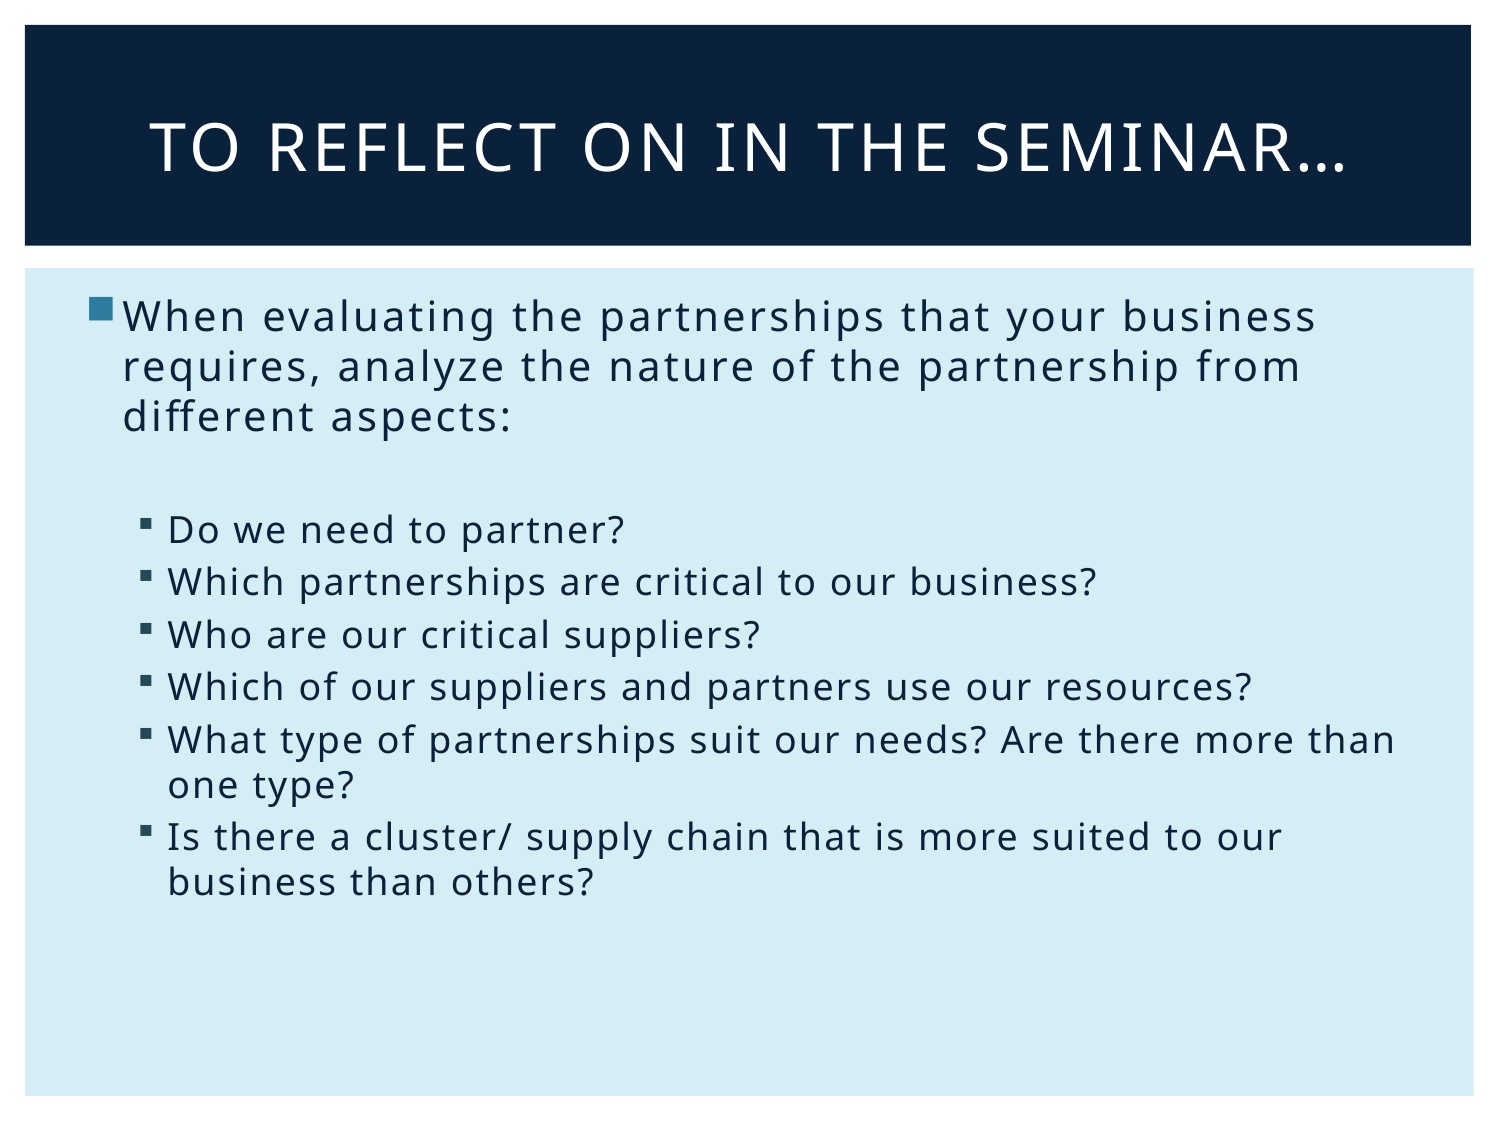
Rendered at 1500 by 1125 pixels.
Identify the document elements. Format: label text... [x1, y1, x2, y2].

title To reflect on in the seminar… [62, 58, 1438, 232]
list When evaluating the partnerships that your business requires, analyze the nature of the partnership from different aspects: Do we need to partner? Which partnerships are critical to our business? Who are our critical suppliers? Which of our suppliers and partners use our resources? What type of partnerships suit our needs? Are there more than one type? Is there a cluster/ supply chain that is more suited to our business than others? [62, 281, 1442, 1005]
